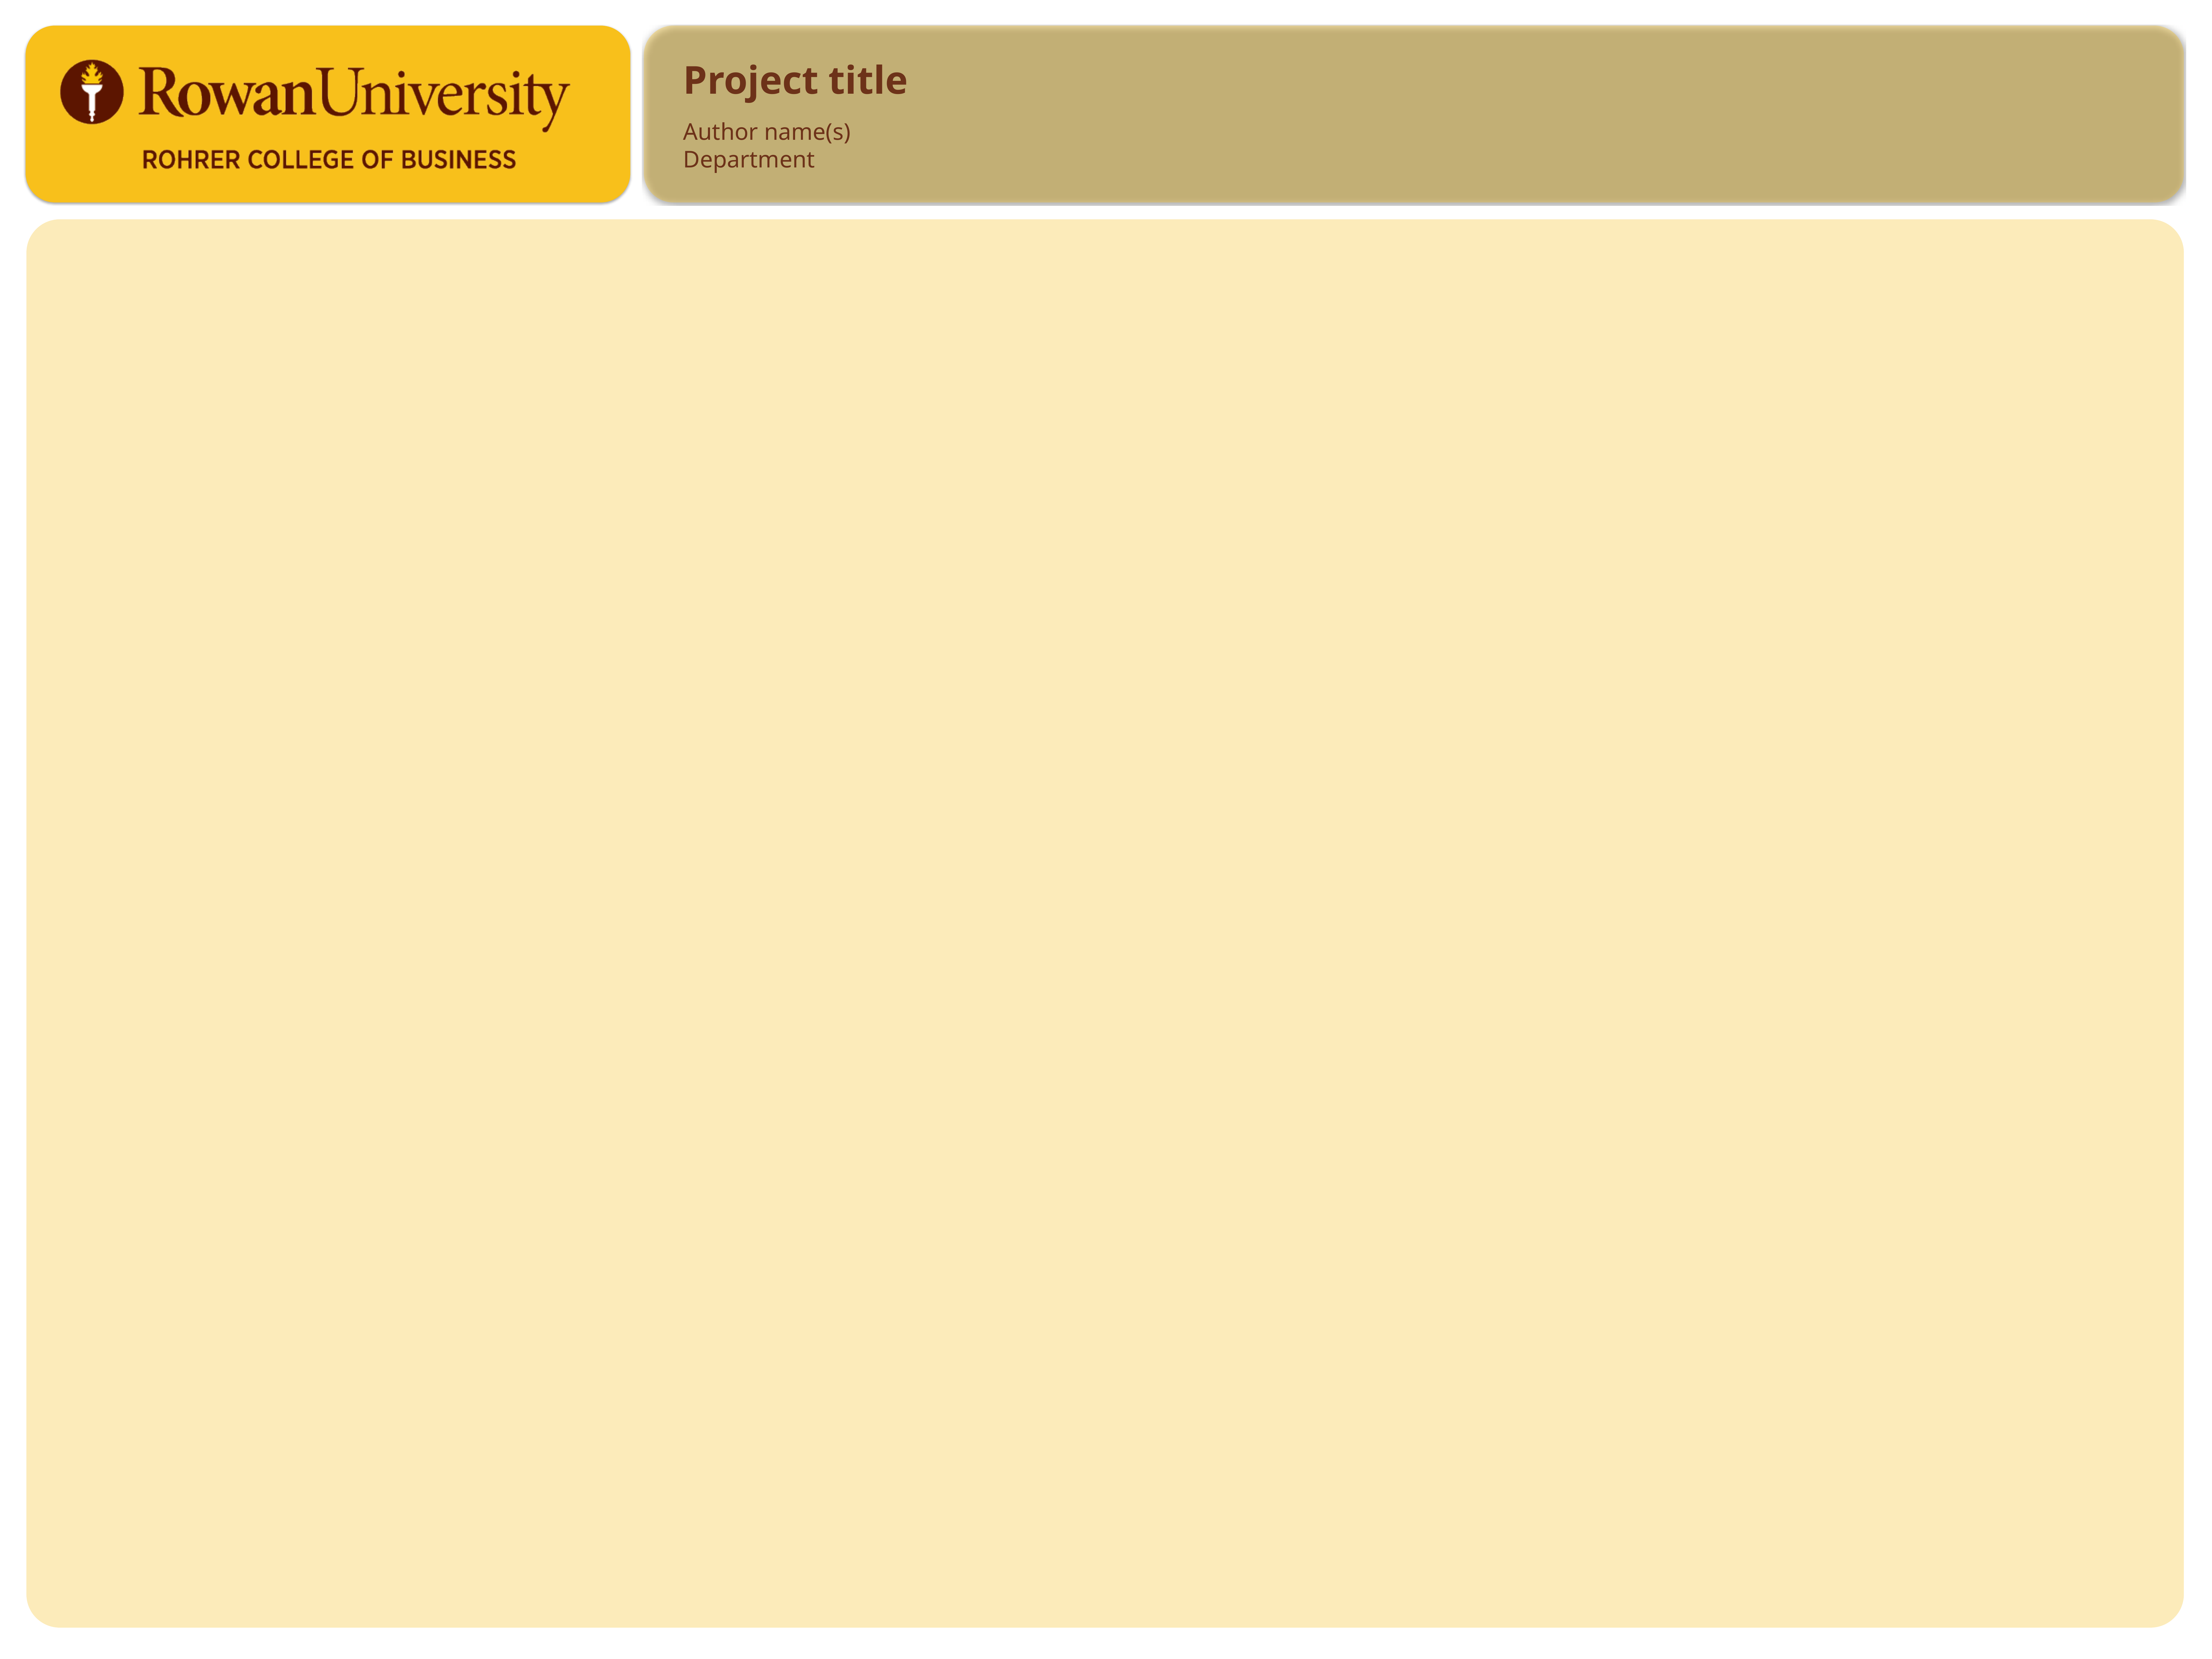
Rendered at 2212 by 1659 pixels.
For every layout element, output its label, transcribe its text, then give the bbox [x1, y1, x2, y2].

text_box [25, 218, 2185, 1628]
picture [27, 27, 604, 202]
text_box Project title Author name(s) Department [678, 53, 2155, 175]
